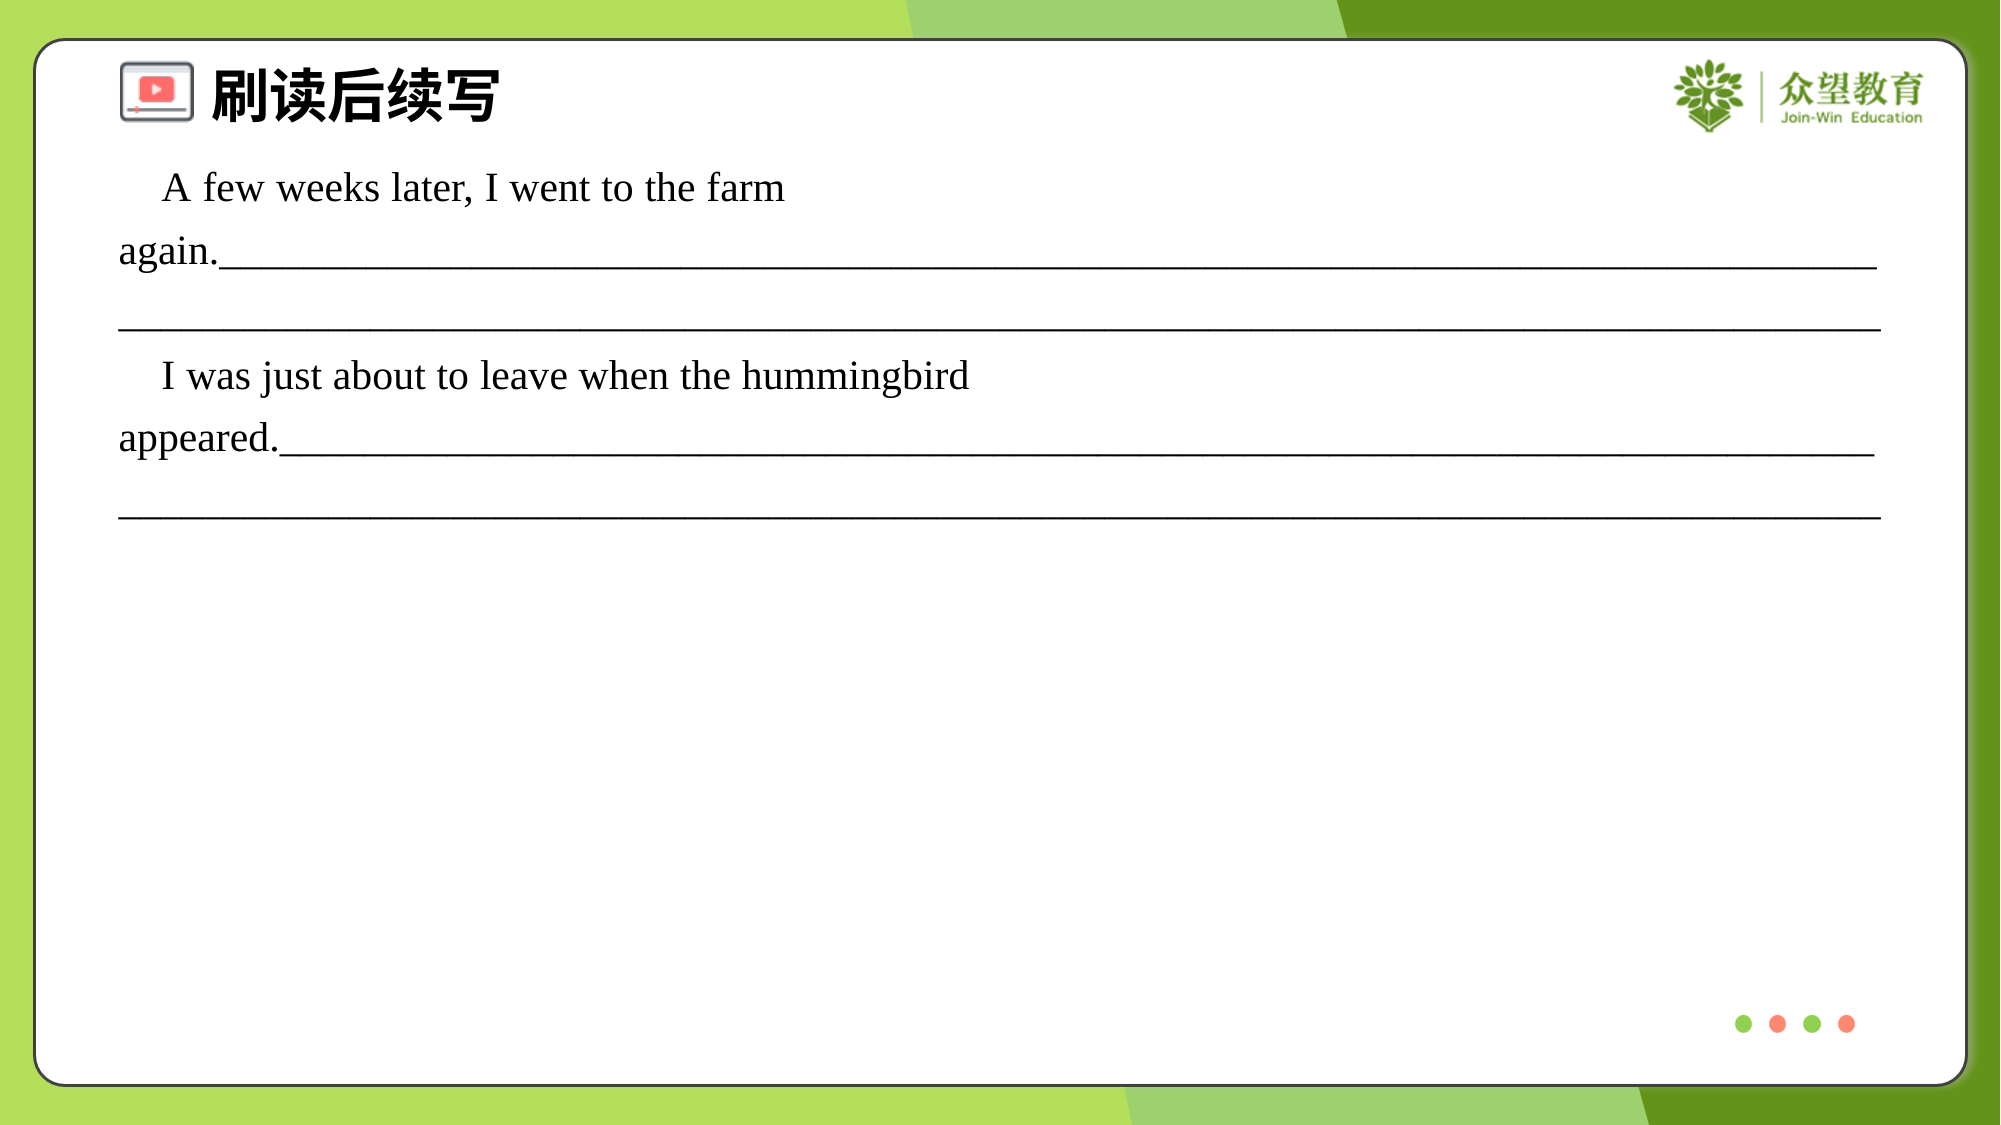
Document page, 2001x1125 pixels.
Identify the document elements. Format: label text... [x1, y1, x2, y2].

text_box A few weeks later, I went to the farm again.___________________________________________________________________________________________________________________________________________________________________ I was just about to leave when the hummingbird appeared.________________________________________________________________________________________________________________________________________________________________#1.4 [118, 147, 1883, 392]
picture [0, 0, 2000, 1125]
